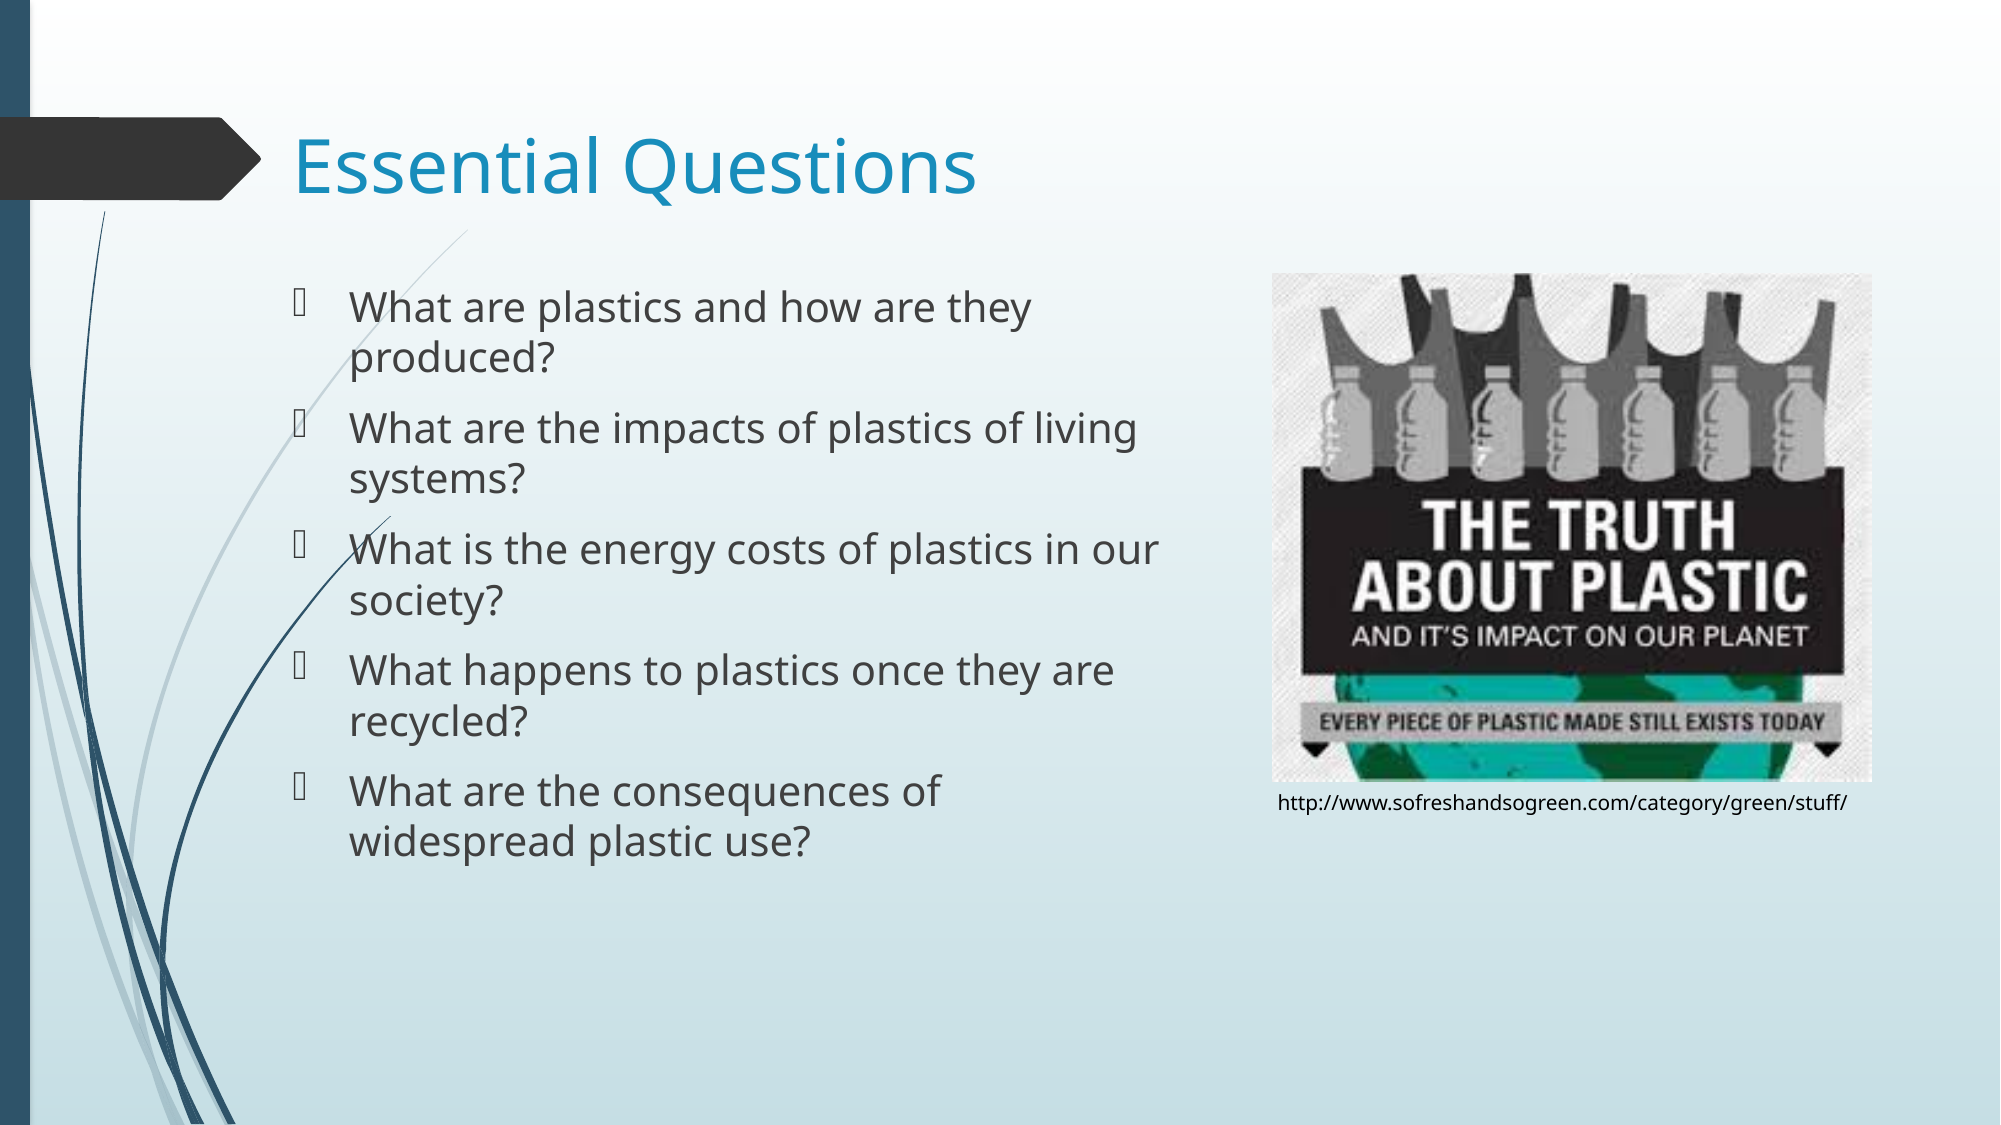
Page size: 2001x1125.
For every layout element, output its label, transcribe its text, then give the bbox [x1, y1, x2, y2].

picture [1272, 273, 1872, 783]
text_box http://www.sofreshandsogreen.com/category/green/stuff/ [1262, 781, 2000, 822]
list What are plastics and how are they produced? What are the impacts of plastics of living systems? What is the energy costs of plastics in our society? What happens to plastics once they are recycled? What are the consequences of widespread plastic use? [277, 273, 1190, 980]
title Essential Questions [277, 110, 1839, 321]
